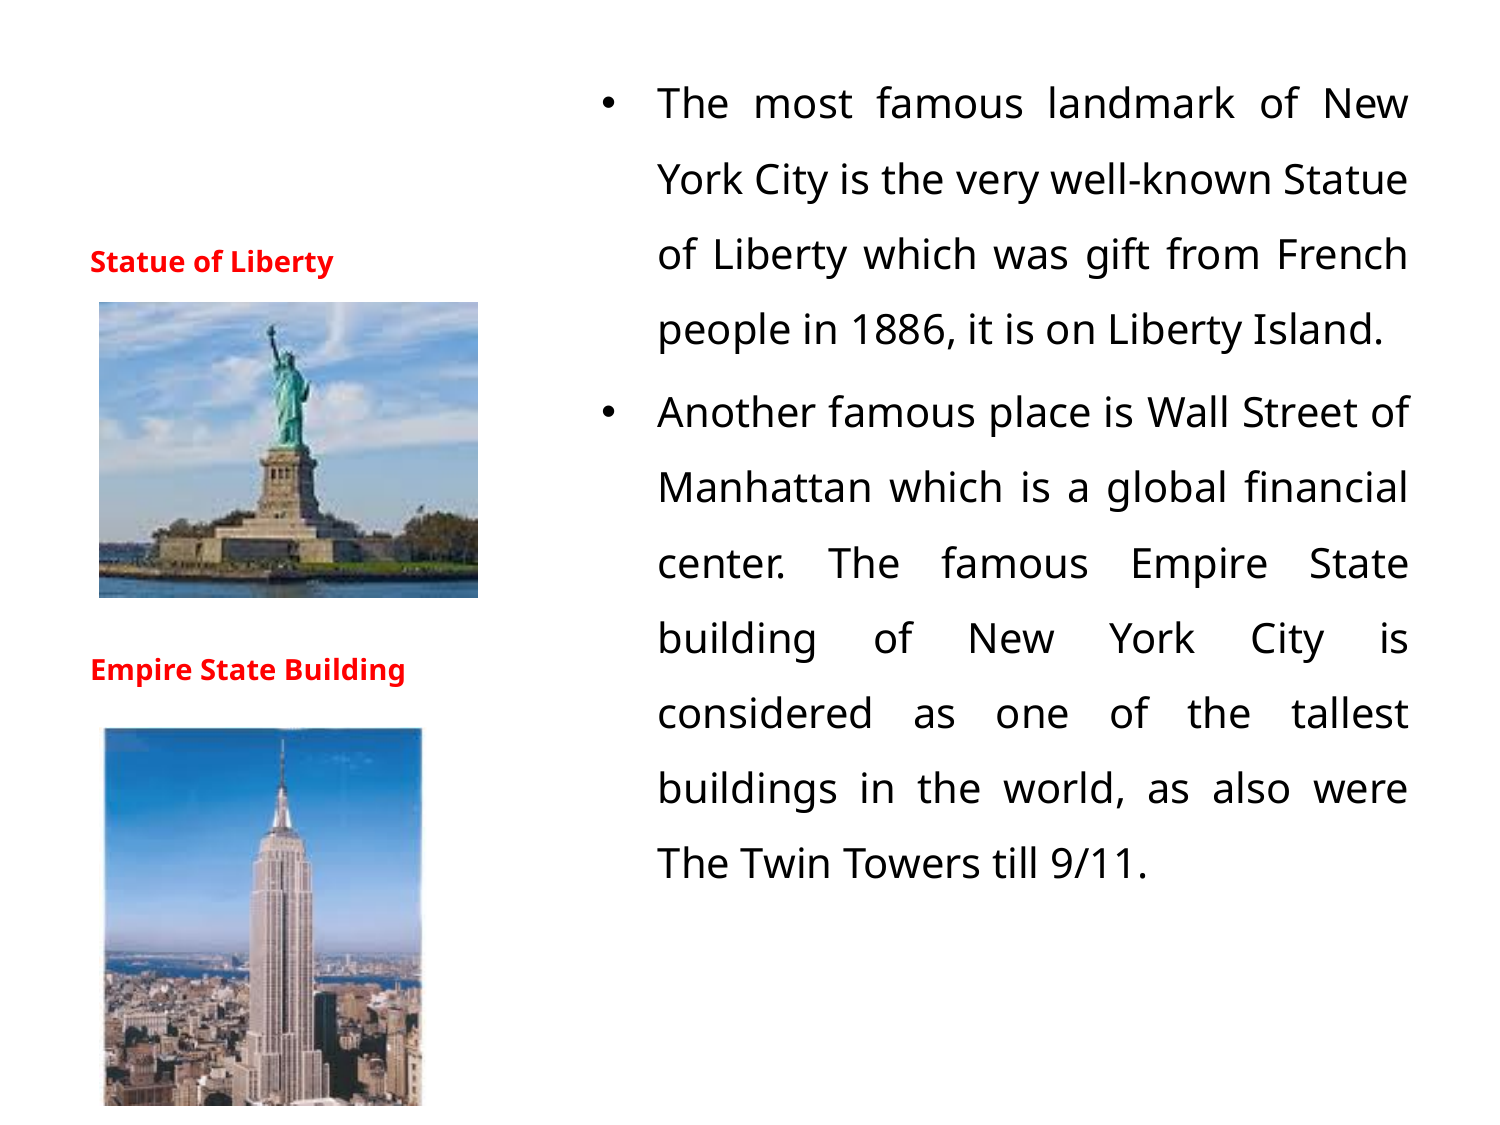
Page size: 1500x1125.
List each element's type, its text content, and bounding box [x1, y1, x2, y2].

list Statue of Liberty Empire State Building [75, 235, 569, 1005]
list The most famous landmark of New York City is the very well-known Statue of Liberty which was gift from French people in 1886, it is on Liberty Island. Another famous place is Wall Street of Manhattan which is a global financial center. The famous Empire State building of New York City is considered as one of the tallest buildings in the world, as also were The Twin Towers till 9/11. [586, 44, 1425, 1005]
picture [99, 727, 427, 1107]
picture [99, 302, 478, 599]
